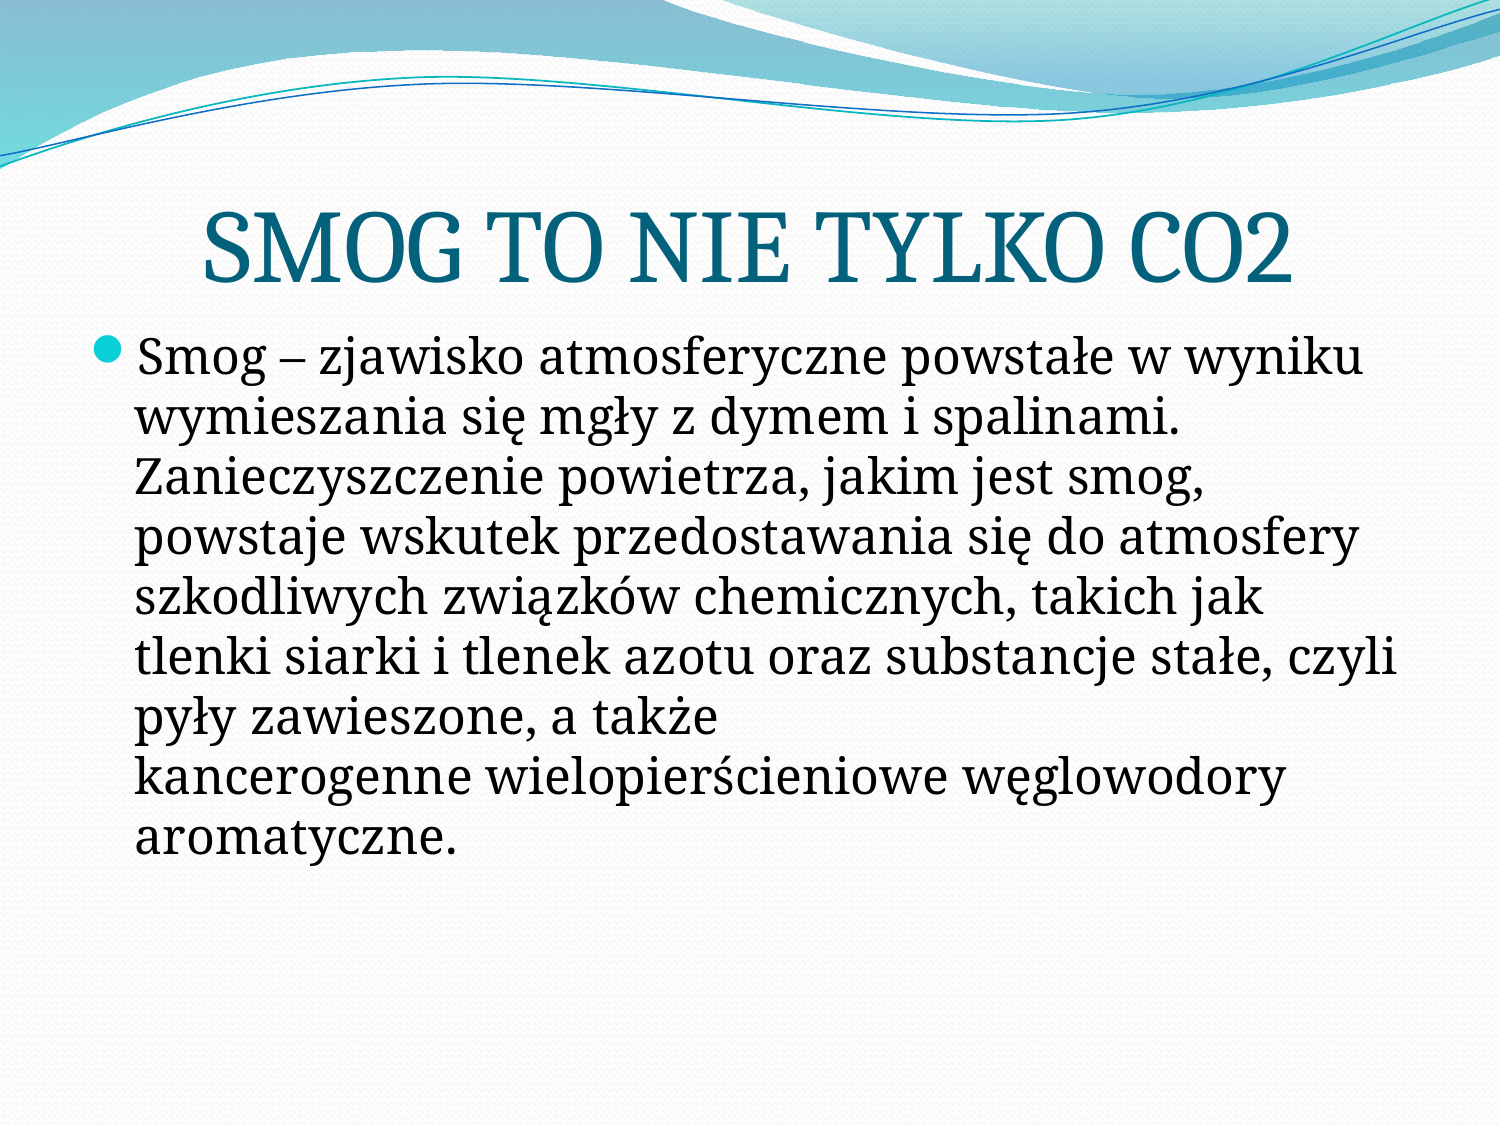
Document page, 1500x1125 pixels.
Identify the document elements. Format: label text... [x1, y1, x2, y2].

list Smog – zjawisko atmosferyczne powstałe w wyniku wymieszania się mgły z dymem i spalinami. Zanieczyszczenie powietrza, jakim jest smog, powstaje wskutek przedostawania się do atmosfery szkodliwych związków chemicznych, takich jak tlenki siarki i tlenek azotu oraz substancje stałe, czyli pyły zawieszone, a także kancerogenne wielopierścieniowe węglowodory aromatyczne. [75, 317, 1425, 1038]
title SMOG TO NIE TYLKO CO2 [75, 115, 1425, 303]
